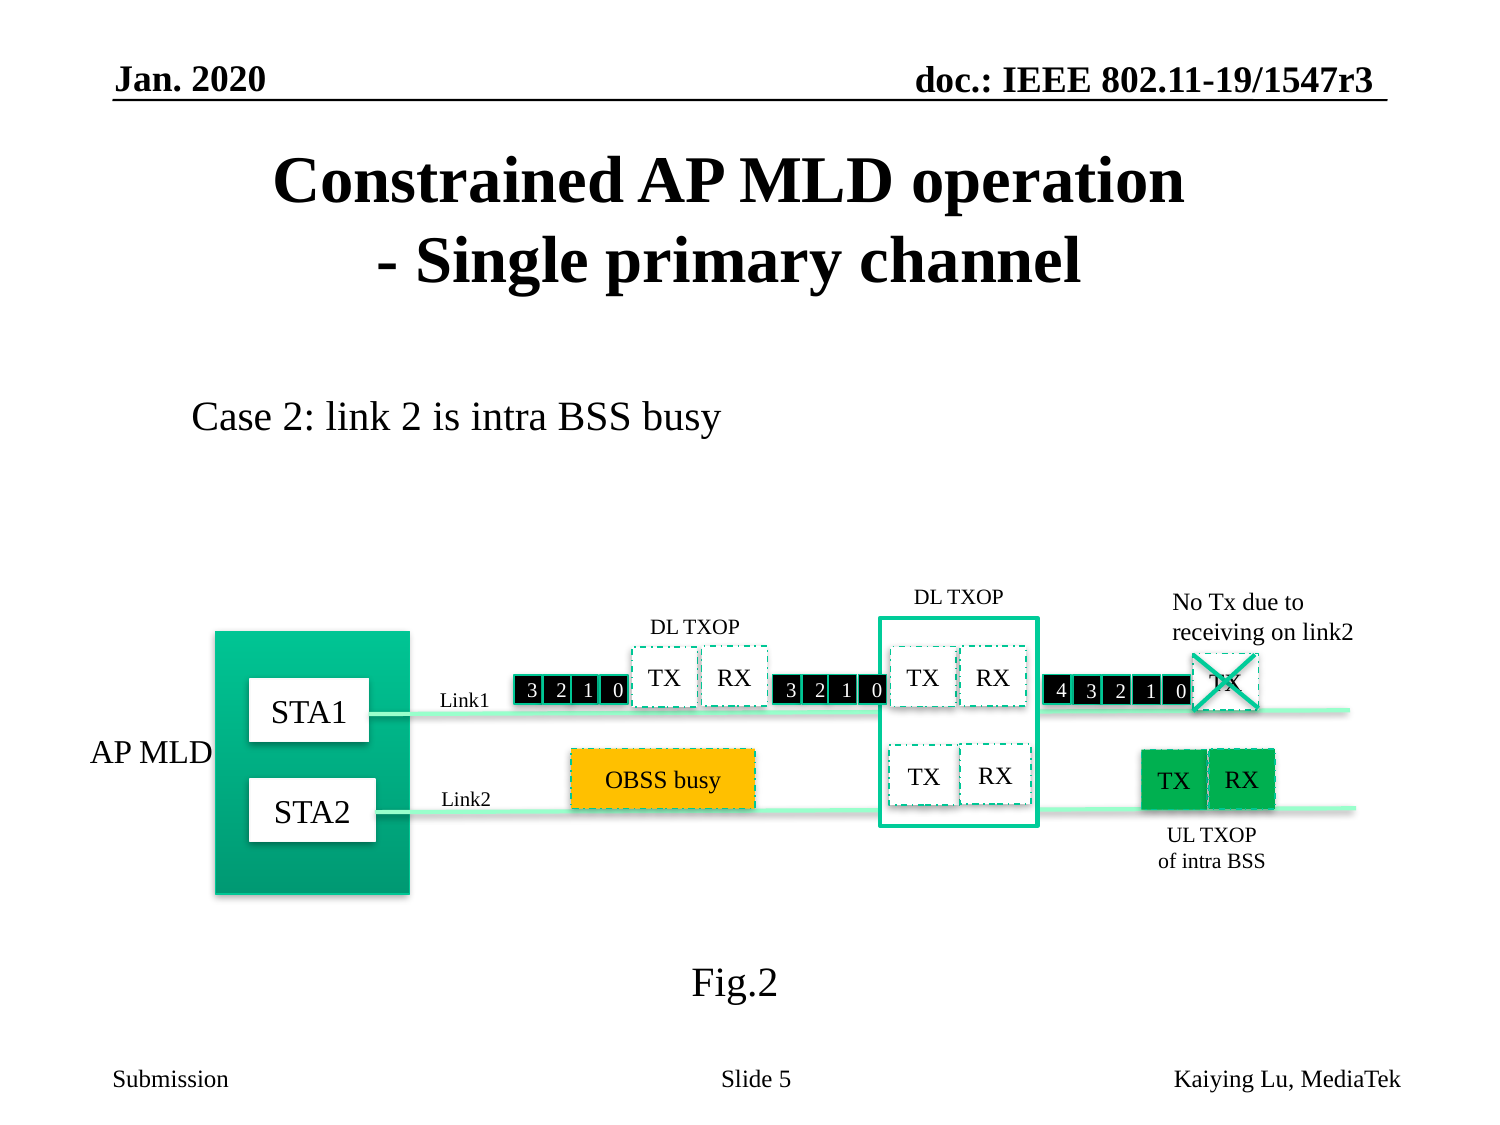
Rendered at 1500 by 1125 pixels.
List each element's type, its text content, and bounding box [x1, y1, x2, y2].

text_box 3 [1072, 674, 1100, 705]
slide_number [114, 53, 423, 100]
text_box AP MLD [74, 722, 238, 778]
text_box Fig.2 [676, 946, 816, 1012]
slide_number Slide 5 [712, 1061, 800, 1093]
text_box 2 [801, 674, 825, 705]
text_box 3 [772, 674, 799, 705]
text_box RX [701, 645, 768, 707]
text_box DL TXOP [635, 605, 764, 647]
text_box 1 [1132, 674, 1161, 705]
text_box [368, 709, 1187, 715]
text_box Link1 [424, 678, 509, 708]
text_box [878, 723, 1040, 806]
text_box 4 [1042, 674, 1072, 705]
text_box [1192, 654, 1256, 712]
text_box STA2 [249, 778, 376, 842]
text_box TX [631, 646, 698, 708]
text_box TX [1141, 749, 1206, 806]
text_box Link2 [426, 777, 514, 806]
text_box [878, 616, 1040, 708]
text_box 3 [513, 674, 541, 705]
text_box RX [959, 645, 1027, 707]
text_box TX [890, 646, 956, 707]
text_box 1 [572, 674, 598, 705]
title Constrained AP MLD operation - Single primary channel [0, 159, 1480, 273]
text_box No Tx due to receiving on link2 [1157, 577, 1370, 653]
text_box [374, 808, 1357, 813]
text_box RX [959, 743, 1032, 805]
footer Kaiying Lu, MediaTek [1164, 1061, 1402, 1125]
text_box 1 [827, 674, 856, 705]
text_box DL TXOP [899, 575, 1028, 617]
text_box TX [888, 744, 957, 806]
text_box OBSS busy [570, 748, 756, 806]
text_box [215, 631, 410, 895]
text_box 2 [1101, 674, 1131, 705]
text_box STA1 [249, 678, 369, 742]
text_box 0 [858, 674, 884, 705]
text_box 0 [1162, 674, 1186, 705]
text_box [878, 821, 1040, 828]
text_box 2 [542, 674, 572, 705]
text_box RX [1208, 748, 1276, 806]
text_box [1262, 709, 1351, 715]
text_box 0 [599, 674, 626, 705]
text_box Case 2: link 2 is intra BSS busy [176, 381, 737, 447]
text_box UL TXOP of intra BSS [1111, 821, 1313, 881]
